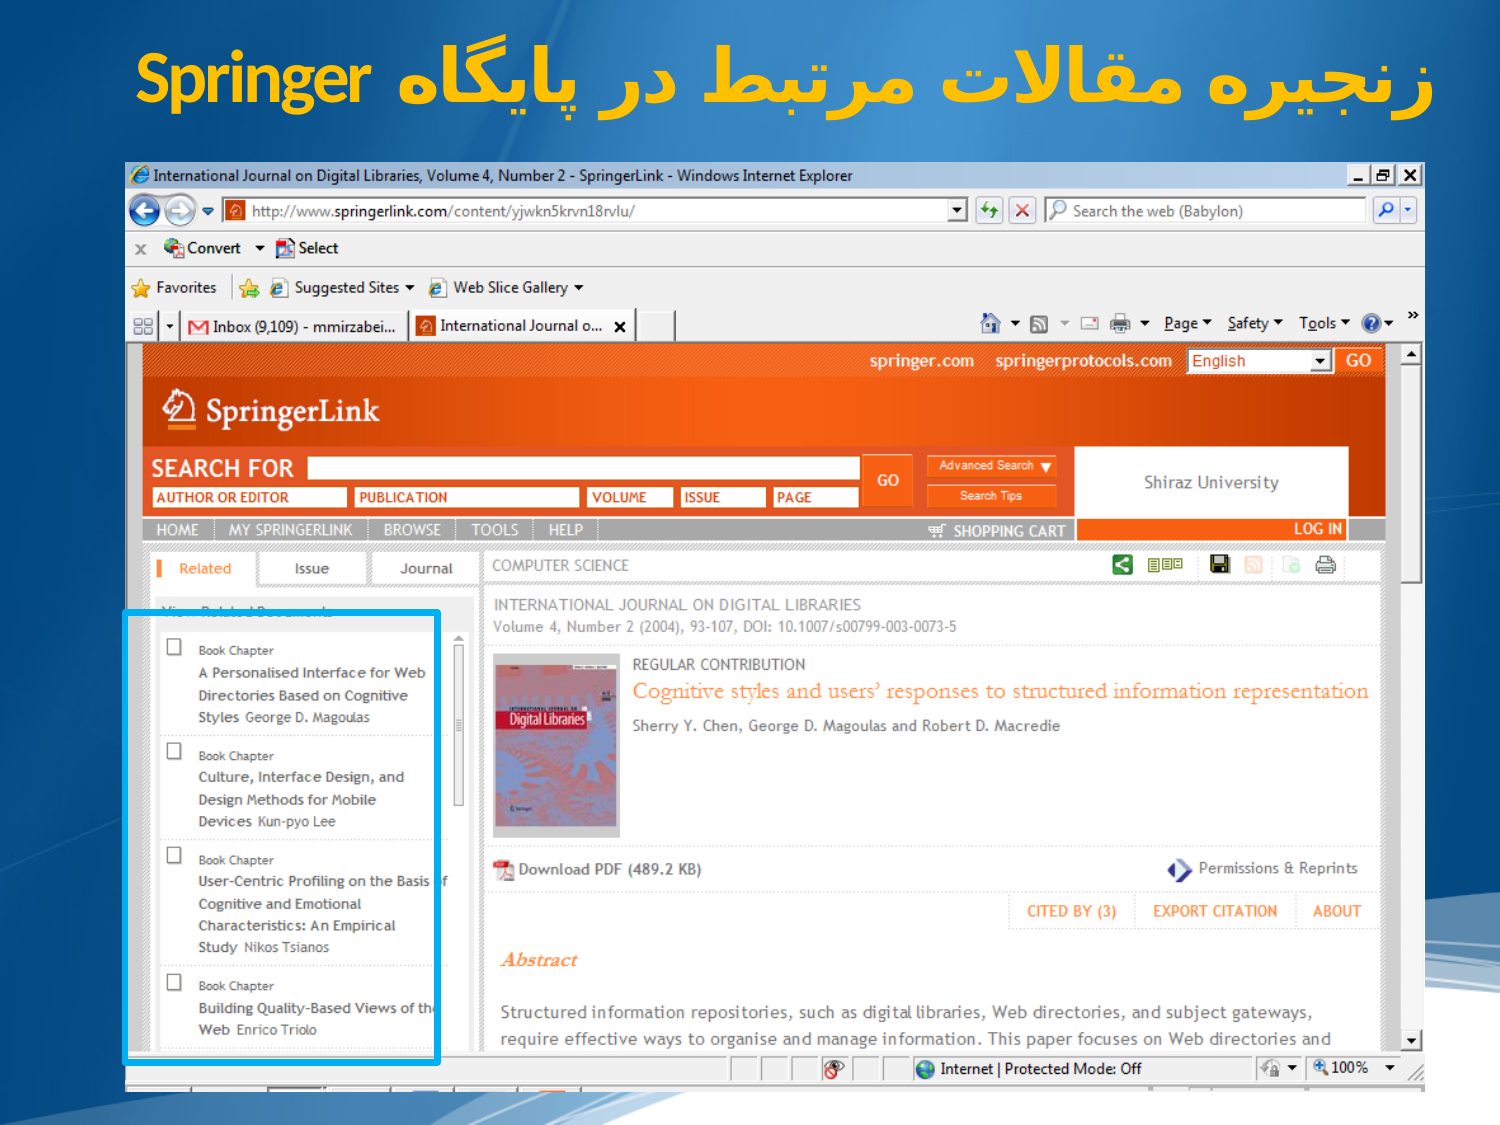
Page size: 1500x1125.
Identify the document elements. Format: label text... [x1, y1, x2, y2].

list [124, 162, 1426, 1092]
picture [0, 0, 1500, 1125]
title زنجیره مقالات مرتبط در پایگاه Springer [62, 37, 1438, 204]
